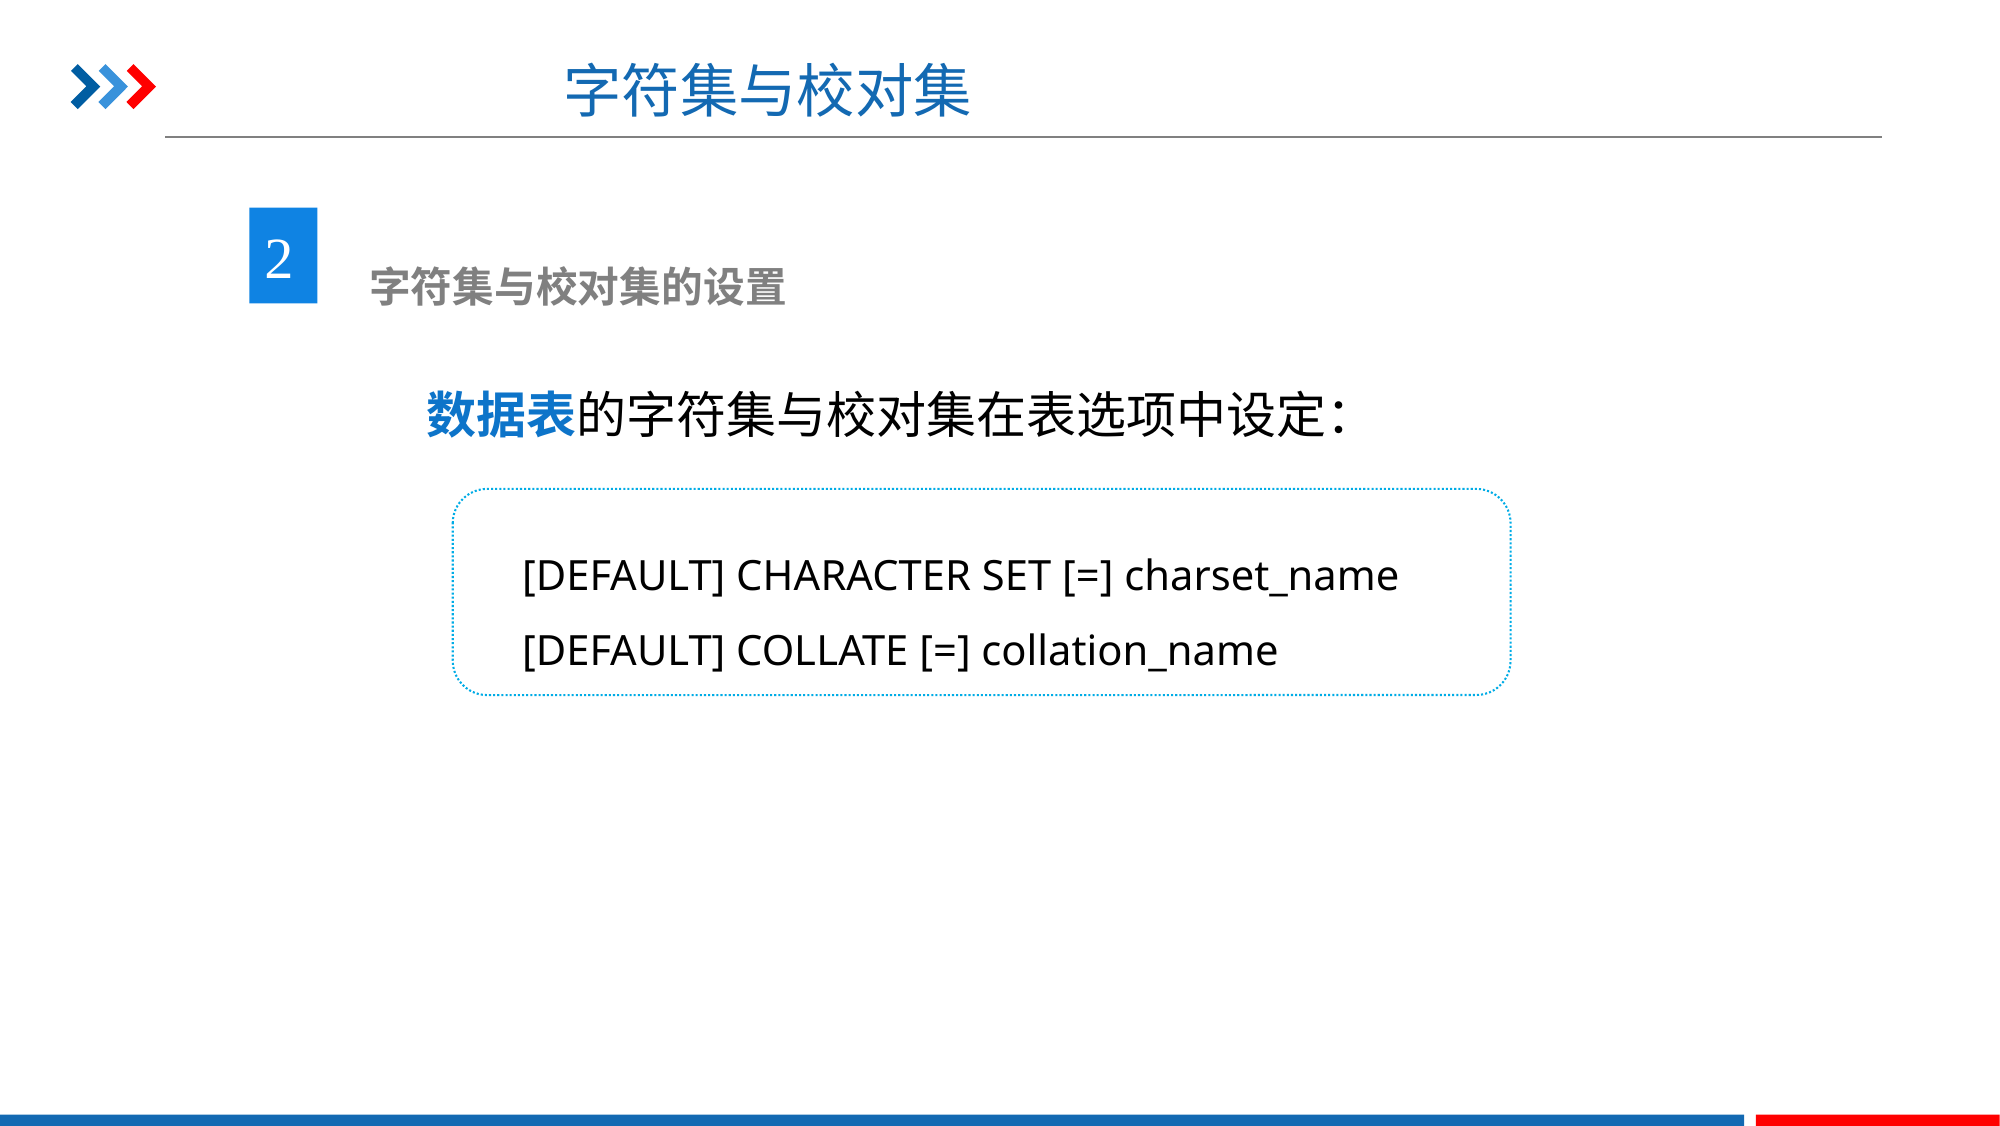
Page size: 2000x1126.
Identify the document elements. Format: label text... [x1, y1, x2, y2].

text_box [452, 488, 1511, 696]
text_box [DEFAULT] CHARACTER SET [=] charset_name [DEFAULT] COLLATE [=] collation_name [507, 516, 1459, 682]
text_box 数据表的字符集与校对集在表选项中设定： [411, 375, 1489, 451]
title 字符集与校对集 [521, 25, 1296, 153]
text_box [249, 207, 318, 304]
text_box 字符集与校对集的设置 [319, 245, 1092, 320]
